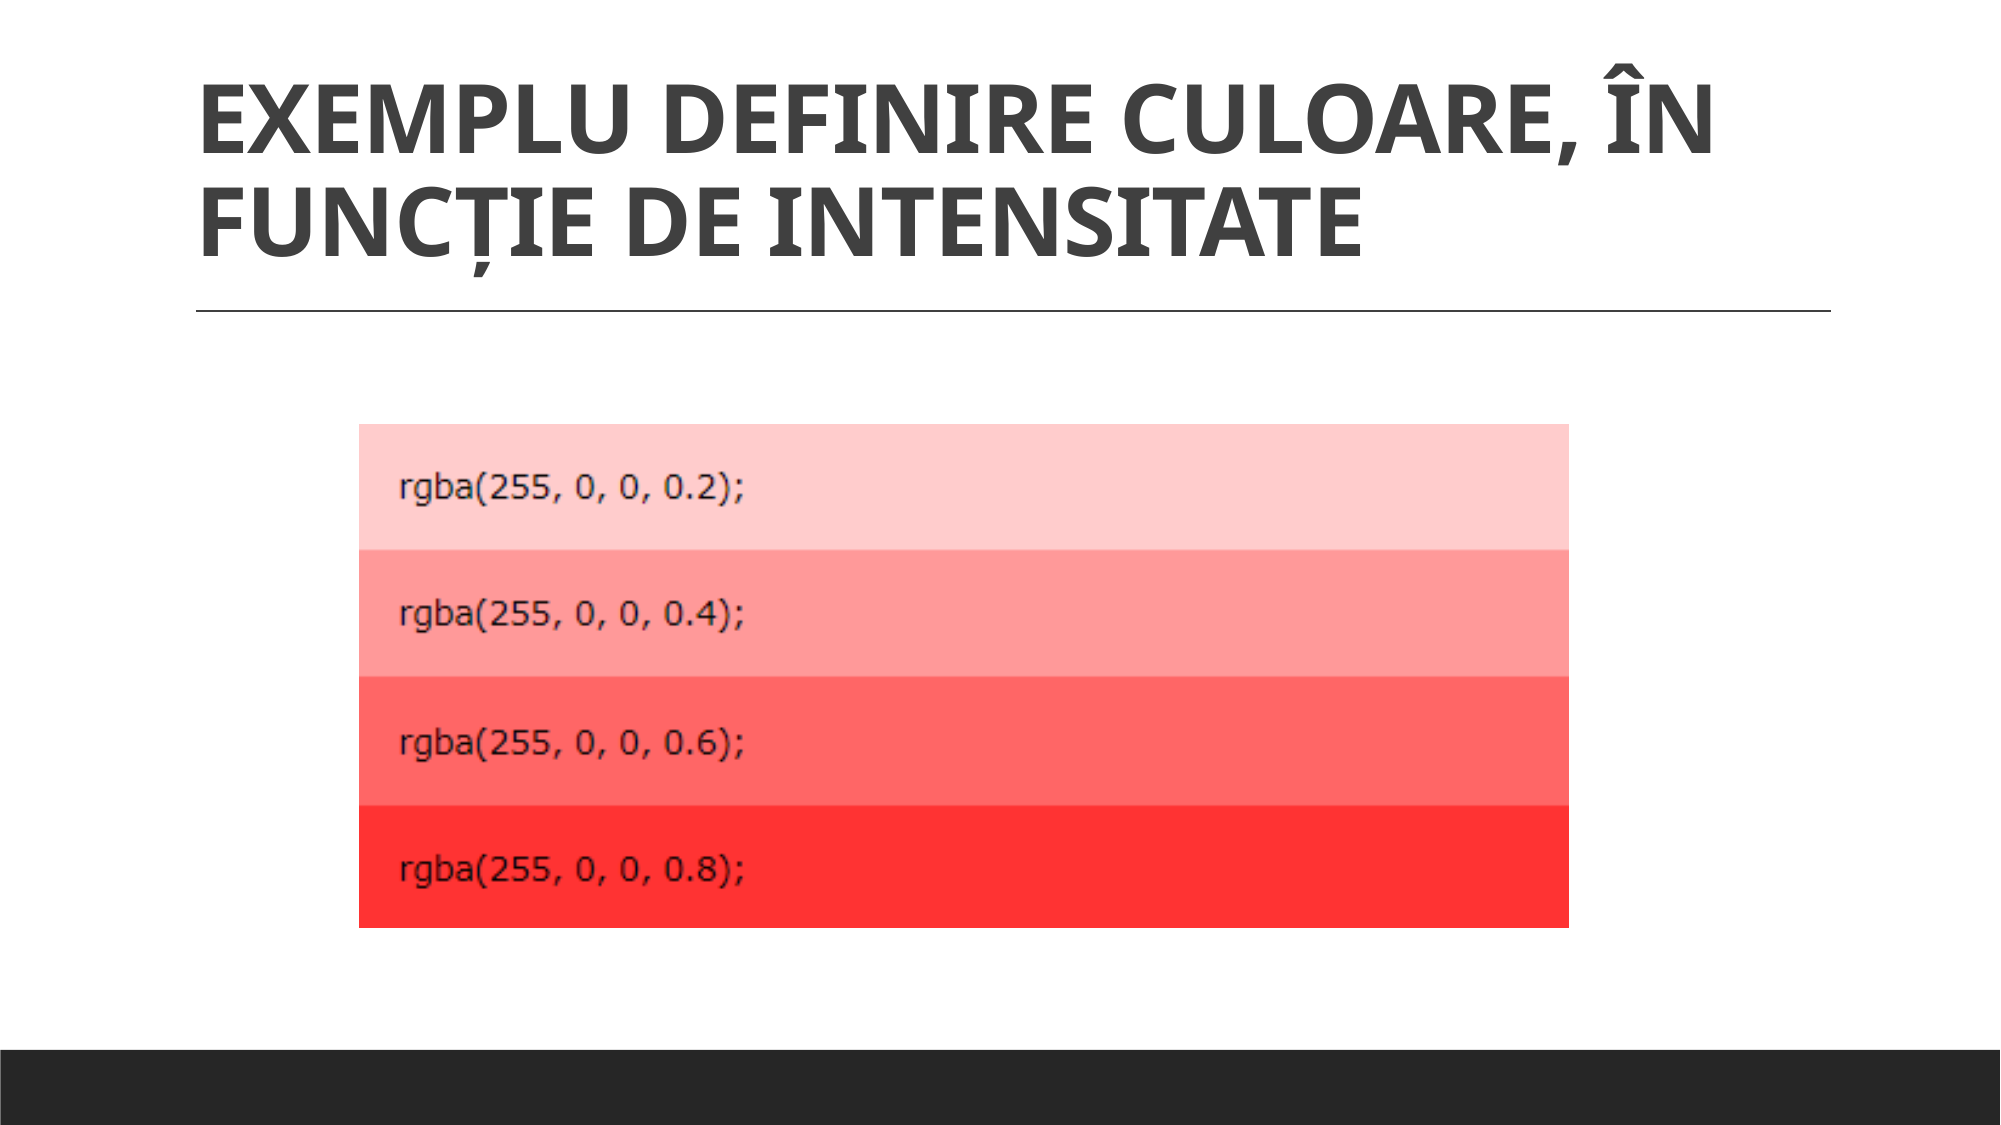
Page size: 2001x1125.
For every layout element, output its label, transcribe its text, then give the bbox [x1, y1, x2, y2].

title EXEMPLU DEFINIRE CULOARE, ÎN FUNCȚIE DE INTENSITATE [180, 47, 1830, 285]
picture [358, 424, 1569, 928]
